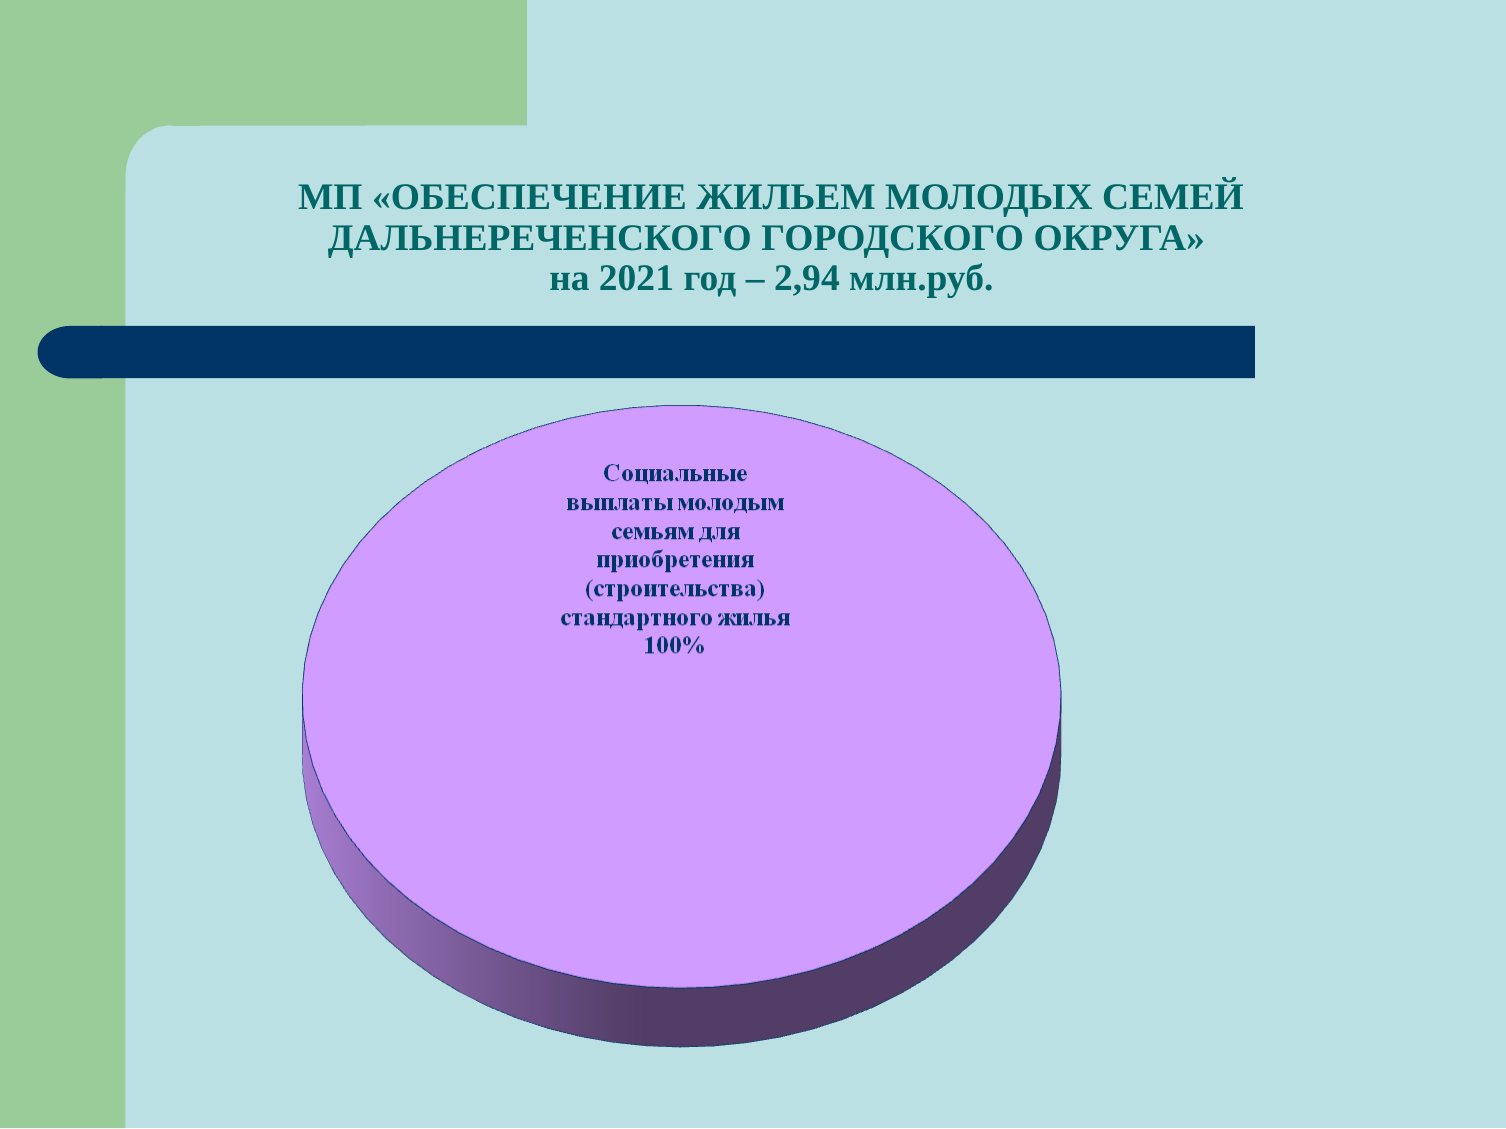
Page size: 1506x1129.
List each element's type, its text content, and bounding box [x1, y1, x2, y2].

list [173, 353, 1413, 1129]
title МП «ОБЕСПЕЧЕНИЕ ЖИЛЬЕМ МОЛОДЫХ СЕМЕЙ ДАЛЬНЕРЕЧЕНСКОГО ГОРОДСКОГО ОКРУГА» на 2021 год – 2,94 млн.руб. [135, 126, 1407, 307]
